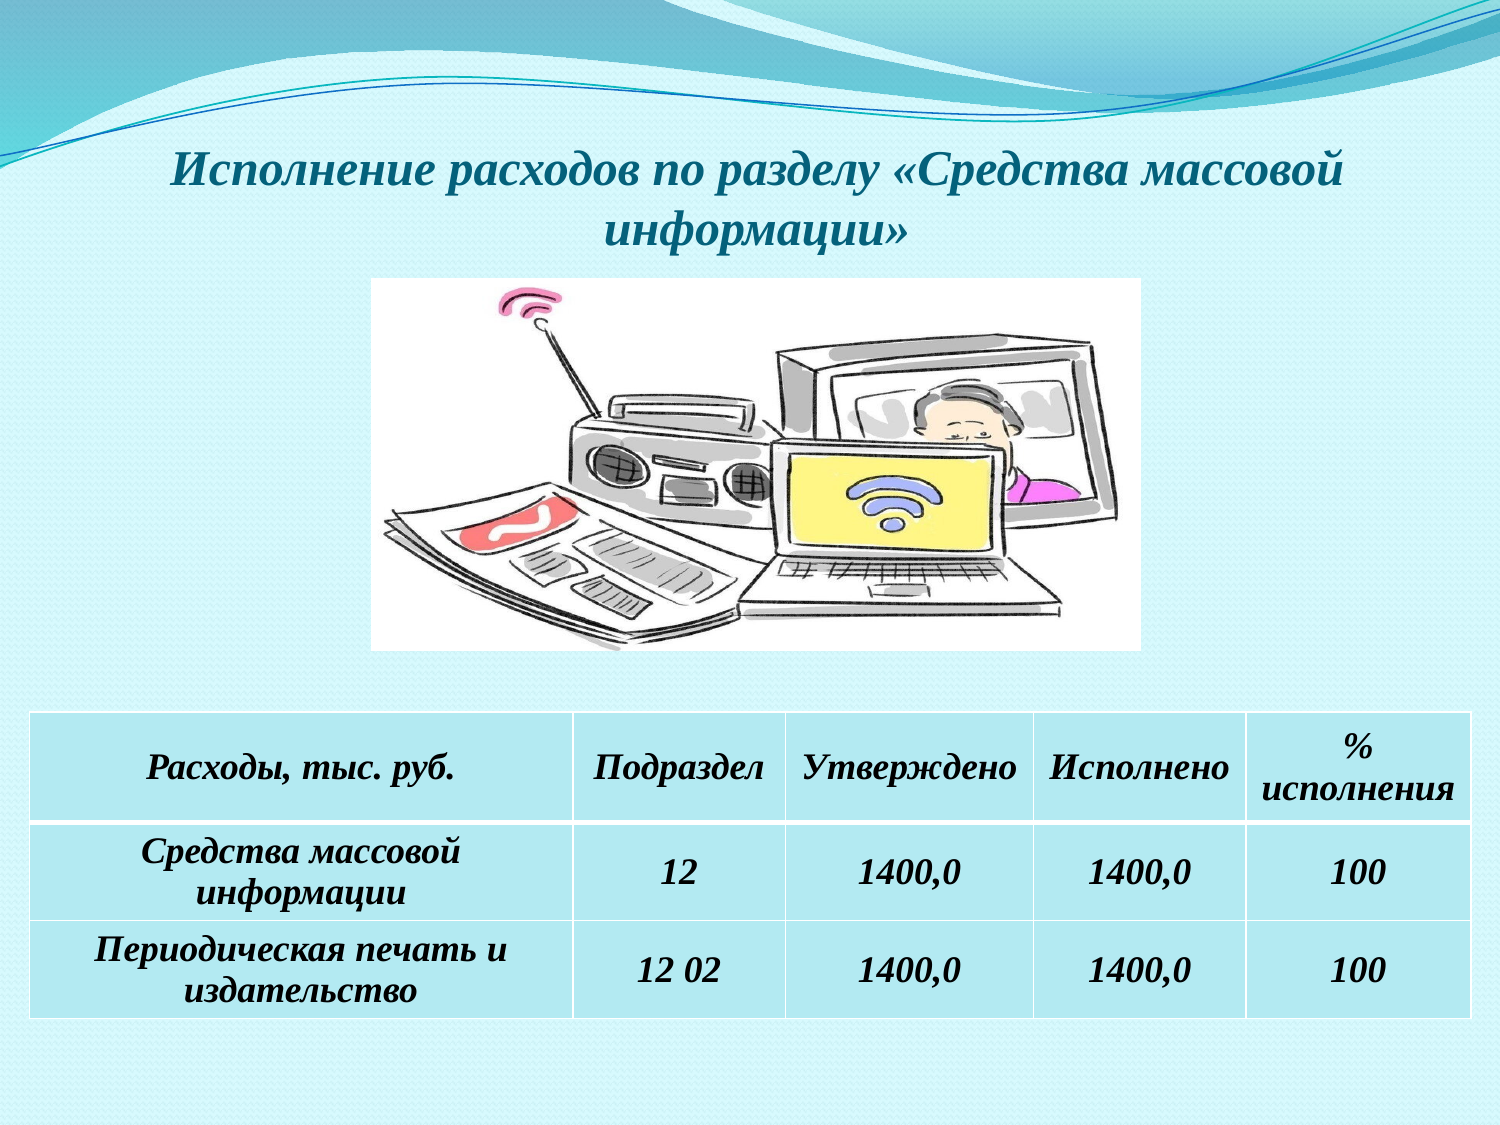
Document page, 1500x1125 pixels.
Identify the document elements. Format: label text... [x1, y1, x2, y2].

table_cell Периодическая печать и издательство [30, 921, 572, 1018]
picture [371, 278, 1142, 651]
table_header Утверждено [786, 713, 1033, 820]
table_cell 1400,0 [1034, 825, 1245, 920]
table_cell 1400,0 [1034, 921, 1245, 1018]
table_cell 12 [574, 825, 785, 920]
table_cell 100 [1247, 921, 1470, 1018]
table_header Расходы, тыс. руб. [30, 713, 572, 820]
table_cell 12 02 [574, 921, 785, 1018]
table_header % исполнения [1247, 713, 1470, 820]
table_header Исполнено [1034, 713, 1245, 820]
table_cell 1400,0 [786, 825, 1033, 920]
table_cell 100 [1247, 825, 1470, 920]
table_cell Средства массовой информации [30, 825, 572, 920]
table_header Подраздел [574, 713, 785, 820]
table_cell 1400,0 [786, 921, 1033, 1018]
title Исполнение расходов по разделу «Средства массовой информации» [82, 140, 1432, 256]
